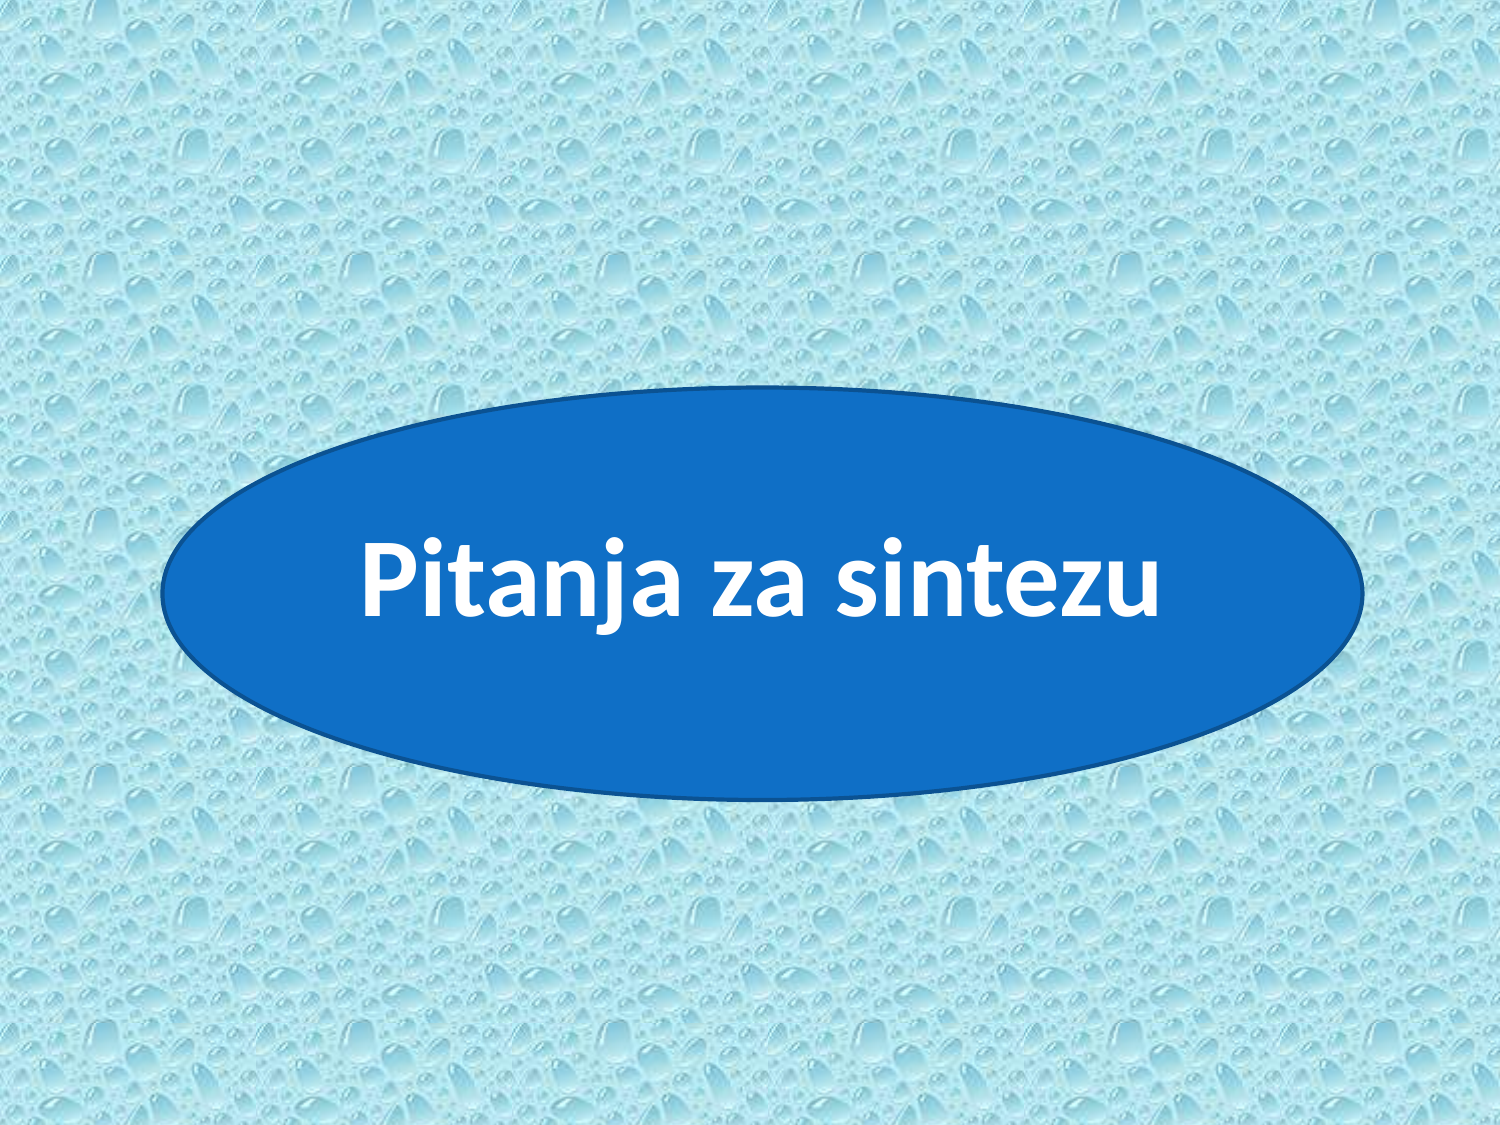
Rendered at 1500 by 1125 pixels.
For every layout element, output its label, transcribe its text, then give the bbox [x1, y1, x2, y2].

text_box Pitanja za sintezu [160, 385, 1365, 803]
picture [0, 0, 1500, 1125]
